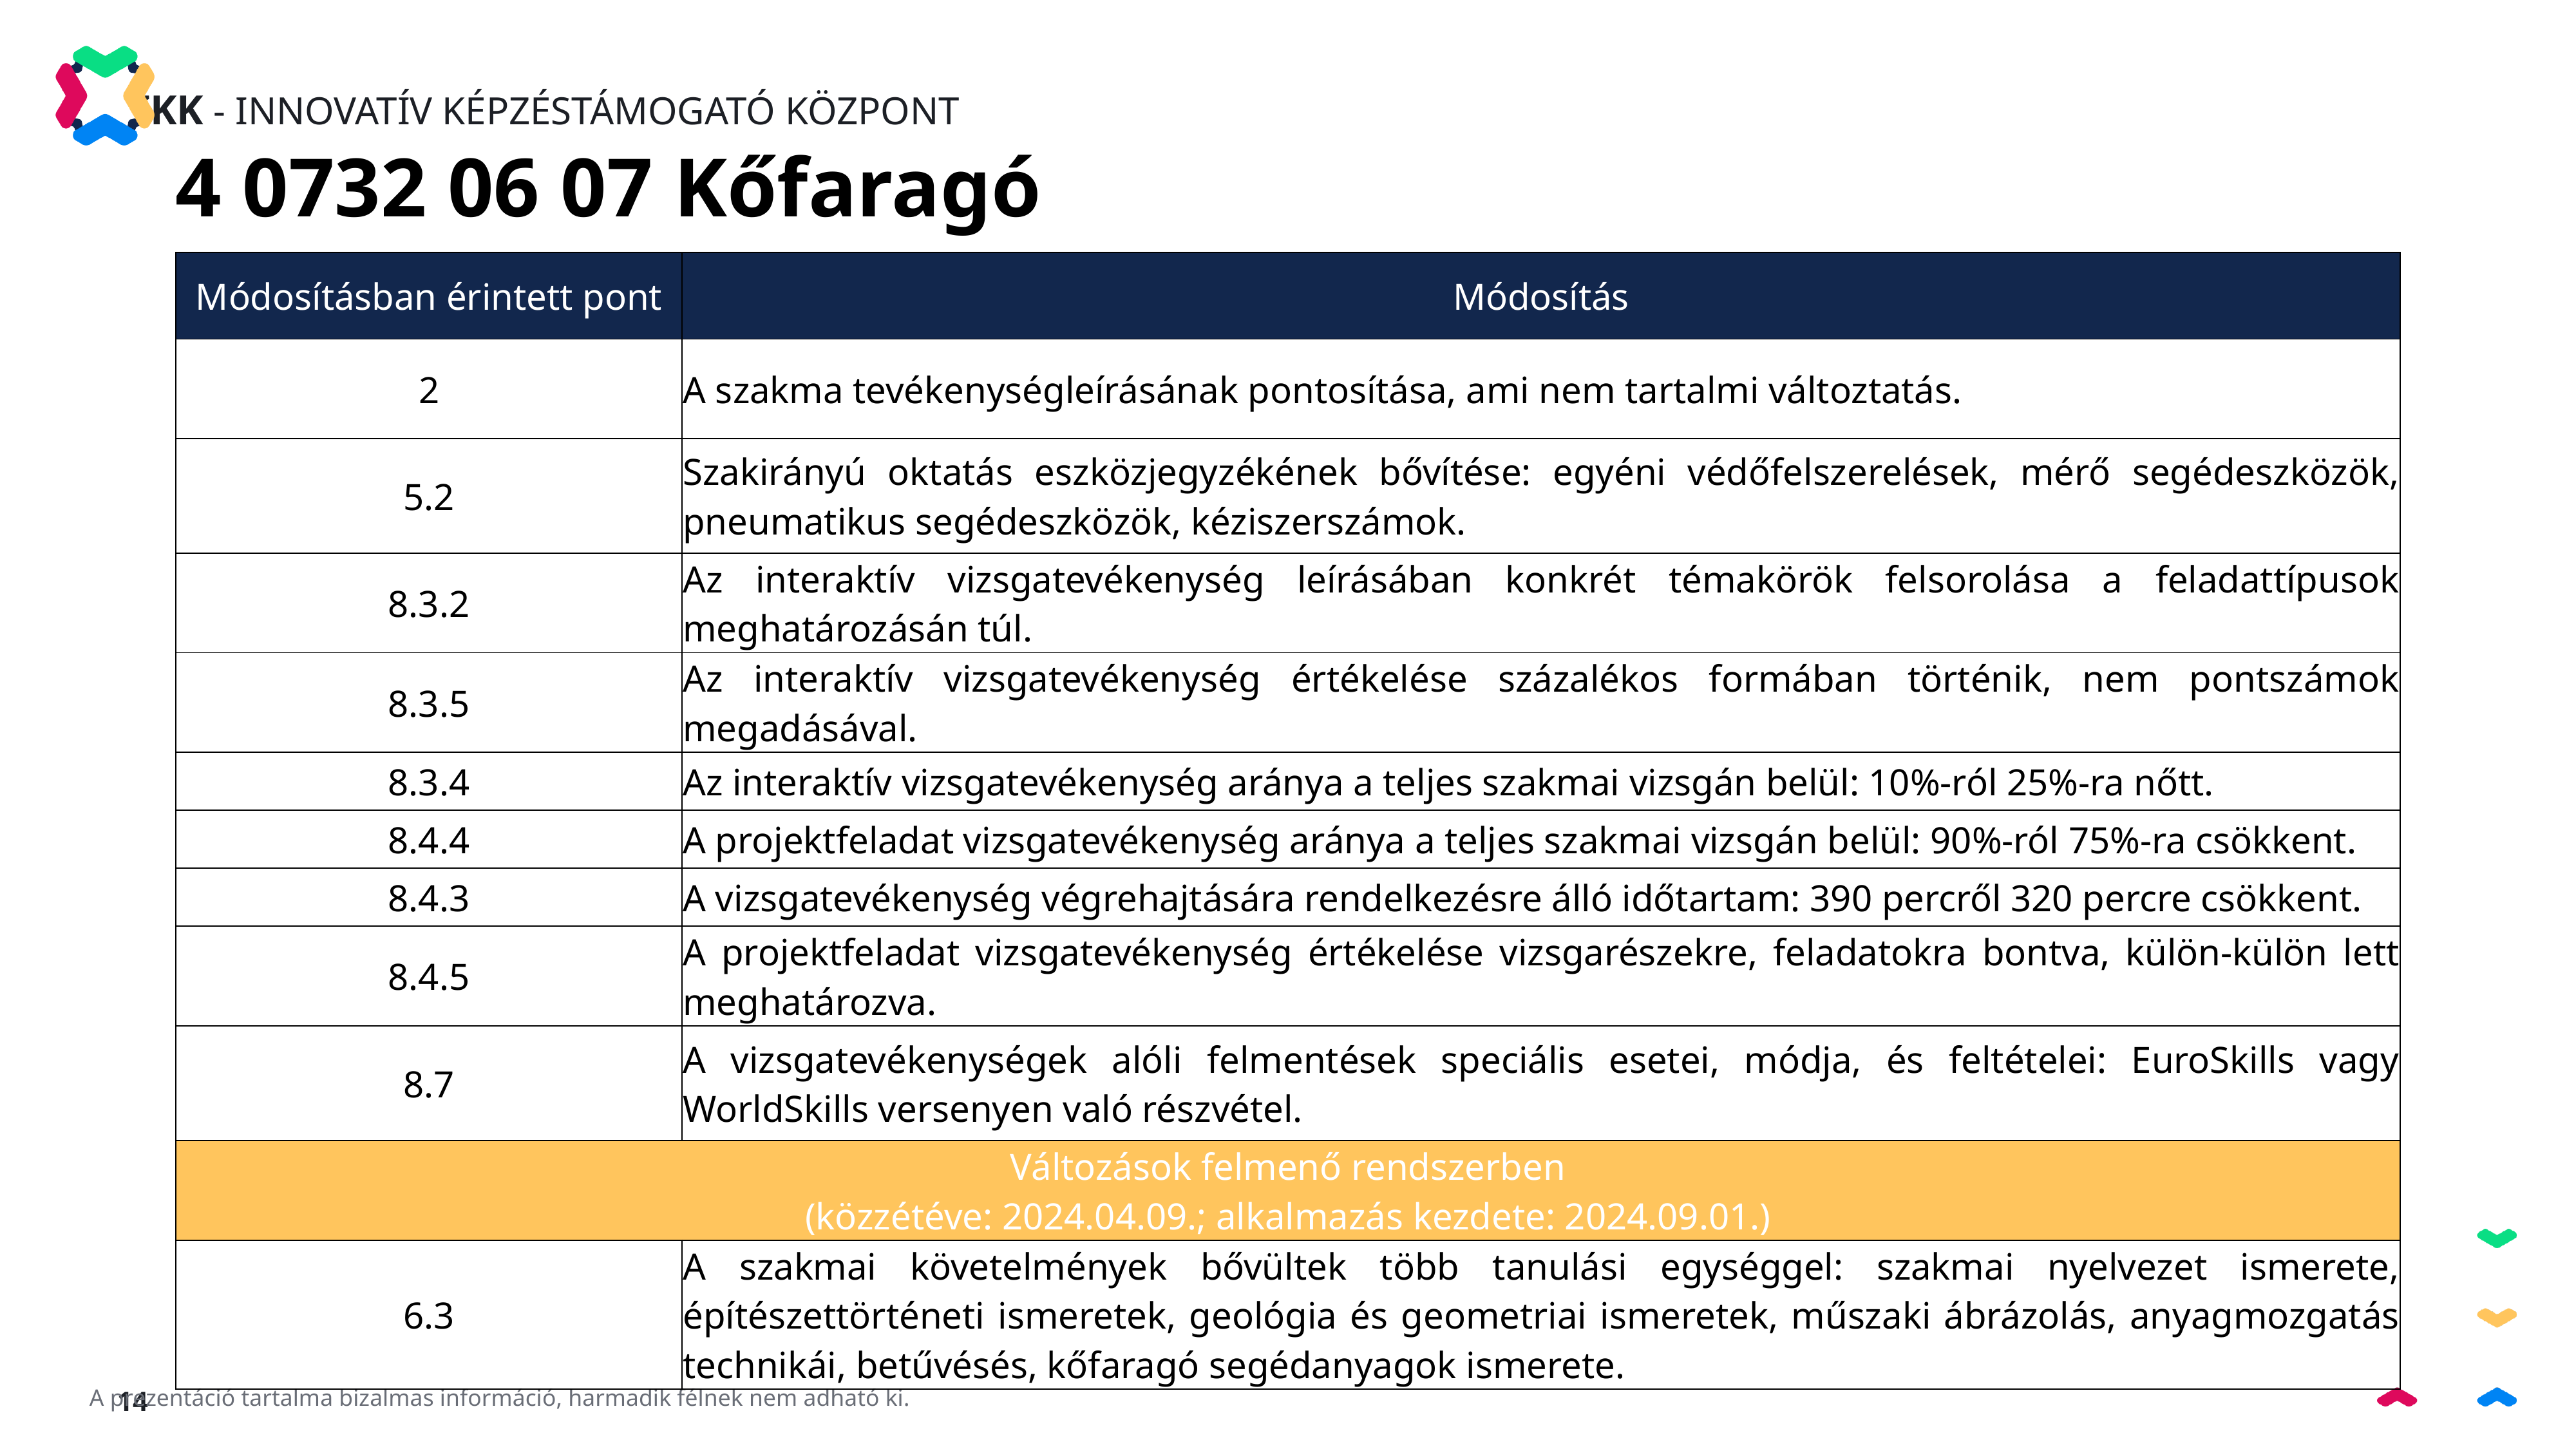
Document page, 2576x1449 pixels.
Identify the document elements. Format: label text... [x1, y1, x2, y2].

table_cell Változások felmenő rendszerben (közzétéve: 2024.04.09.; alkalmazás kezdete: 2024.09.01.) [176, 1141, 2400, 1240]
picture [55, 46, 155, 146]
table_cell A vizsgatevékenységek alóli felmentések speciális esetei, módja, és feltételei: EuroSkills vagy WorldSkills versenyen való részvétel. [683, 1027, 2400, 1140]
table_cell A szakmai követelmények bővültek több tanulási egységgel: szakmai nyelvezet ismerete, építészettörténeti ismeretek, geológia és geometriai ismeretek, műszaki ábrázolás, anyagmozgatás technikái, betűvésés, kőfaragó segédanyagok ismerete. [683, 1241, 2400, 1388]
table_cell 8.3.5 [176, 653, 681, 752]
table_cell 8.4.5 [176, 927, 681, 1025]
table_cell A vizsgatevékenység végrehajtására rendelkezésre álló időtartam: 390 percről 320 percre csökkent. [683, 869, 2400, 925]
table_cell A projektfeladat vizsgatevékenység értékelése vizsgarészekre, feladatokra bontva, külön-külön lett meghatározva. [683, 927, 2400, 1025]
table_cell 8.3.2 [176, 554, 681, 652]
table_header Módosítás [683, 253, 2400, 339]
table_header Módosításban érintett pont [176, 253, 681, 339]
table_cell A szakma tevékenységleírásának pontosítása, ami nem tartalmi változtatás. [683, 339, 2400, 438]
table_cell 8.3.4 [176, 753, 681, 810]
table_cell 8.4.4 [176, 811, 681, 867]
table_cell 6.3 [176, 1241, 681, 1388]
table_cell Az interaktív vizsgatevékenység aránya a teljes szakmai vizsgán belül: 10%-ról 25%-ra nőtt. [683, 753, 2400, 810]
table_cell Az interaktív vizsgatevékenység leírásában konkrét témakörök felsorolása a feladattípusok meghatározásán túl. [683, 554, 2400, 652]
table_cell Szakirányú oktatás eszközjegyzékének bővítése: egyéni védőfelszerelések, mérő segédeszközök, pneumatikus segédeszközök, kéziszerszámok. [683, 439, 2400, 553]
list 4 0732 06 07 Kőfaragó [175, 136, 2336, 225]
table_cell 8.4.3 [176, 869, 681, 925]
table_cell Az interaktív vizsgatevékenység értékelése százalékos formában történik, nem pontszámok megadásával. [683, 653, 2400, 752]
picture [2377, 1229, 2517, 1406]
table_cell 2 [176, 339, 681, 438]
table_cell A projektfeladat vizsgatevékenység aránya a teljes szakmai vizsgán belül: 90%-ról 75%-ra csökkent. [683, 811, 2400, 867]
table_cell 5.2 [176, 439, 681, 553]
table_cell 8.7 [176, 1027, 681, 1140]
